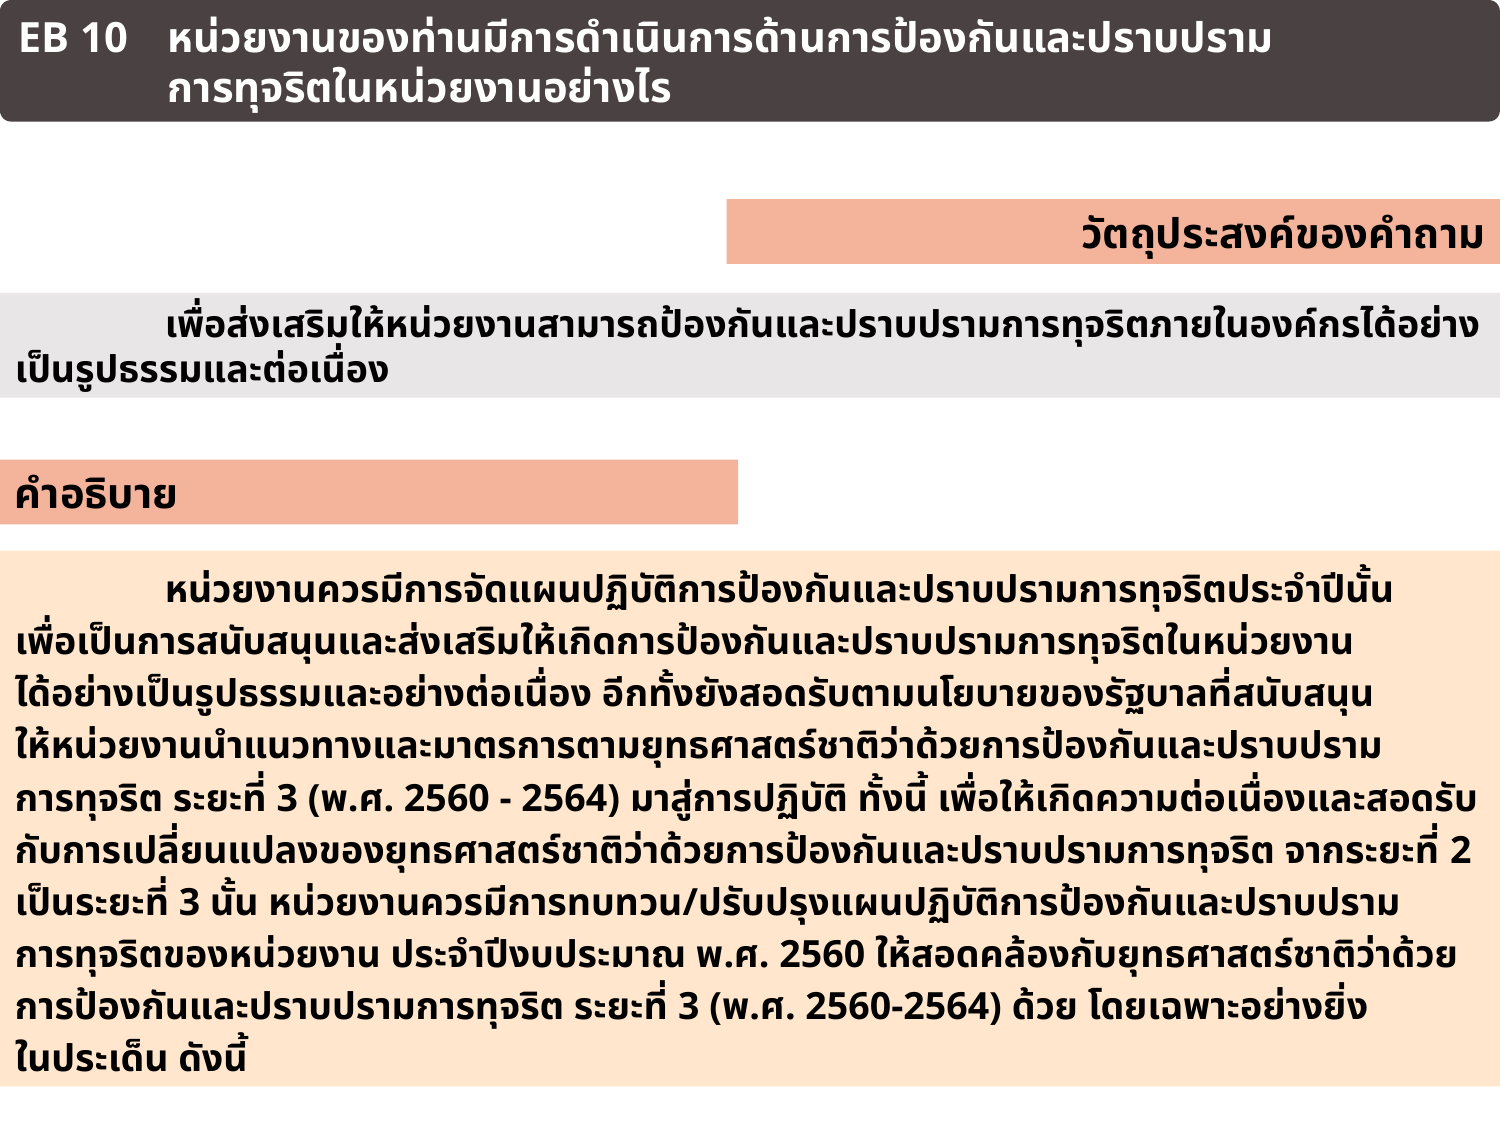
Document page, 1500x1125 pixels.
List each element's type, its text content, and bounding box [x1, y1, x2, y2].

text_box วัตถุประสงค์ของคำถาม [726, 199, 1500, 264]
text_box เพื่อส่งเสริมให้หน่วยงานสามารถป้องกันและปราบปรามการทุจริตภายในองค์กรได้อย่างเป็นรูปธรรมและต่อเนื่อง [0, 292, 1500, 398]
text_box EB 10 หน่วยงานของท่านมีการดำเนินการด้านการป้องกันและปราบปราม การทุจริตในหน่วยงานอย่างไร [0, 0, 1500, 122]
text_box หน่วยงานควรมีการจัดแผนปฏิบัติการป้องกันและปราบปรามการทุจริตประจำปีนั้น เพื่อเป็นการสนับสนุนและส่งเสริมให้เกิดการป้องกันและปราบปรามการทุจริตในหน่วยงาน ได้อย่างเป็นรูปธรรมและอย่างต่อเนื่อง อีกทั้งยังสอดรับตามนโยบายของรัฐบาลที่สนับสนุน ให้หน่วยงานนำแนวทางและมาตรการตามยุทธศาสตร์ชาติว่าด้วยการป้องกันและปราบปราม การทุจริต ระยะที่ 3 (พ.ศ. 2560 - 2564) มาสู่การปฏิบัติ ทั้งนี้ เพื่อให้เกิดความต่อเนื่องและสอดรับกับการเปลี่ยนแปลงของยุทธศาสตร์ชาติว่าด้วยการป้องกันและปราบปรามการทุจริต จากระยะที่ 2 เป็นระยะที่ 3 นั้น หน่วยงานควรมีการทบทวน/ปรับปรุงแผนปฏิบัติการป้องกันและปราบปราม การทุจริตของหน่วยงาน ประจำปีงบประมาณ พ.ศ. 2560 ให้สอดคล้องกับยุทธศาสตร์ชาติว่าด้วยการป้องกันและปราบปรามการทุจริต ระยะที่ 3 (พ.ศ. 2560-2564) ด้วย โดยเฉพาะอย่างยิ่ง ในประเด็น ดังนี้ [0, 550, 1500, 1087]
text_box คำอธิบาย [0, 459, 739, 525]
